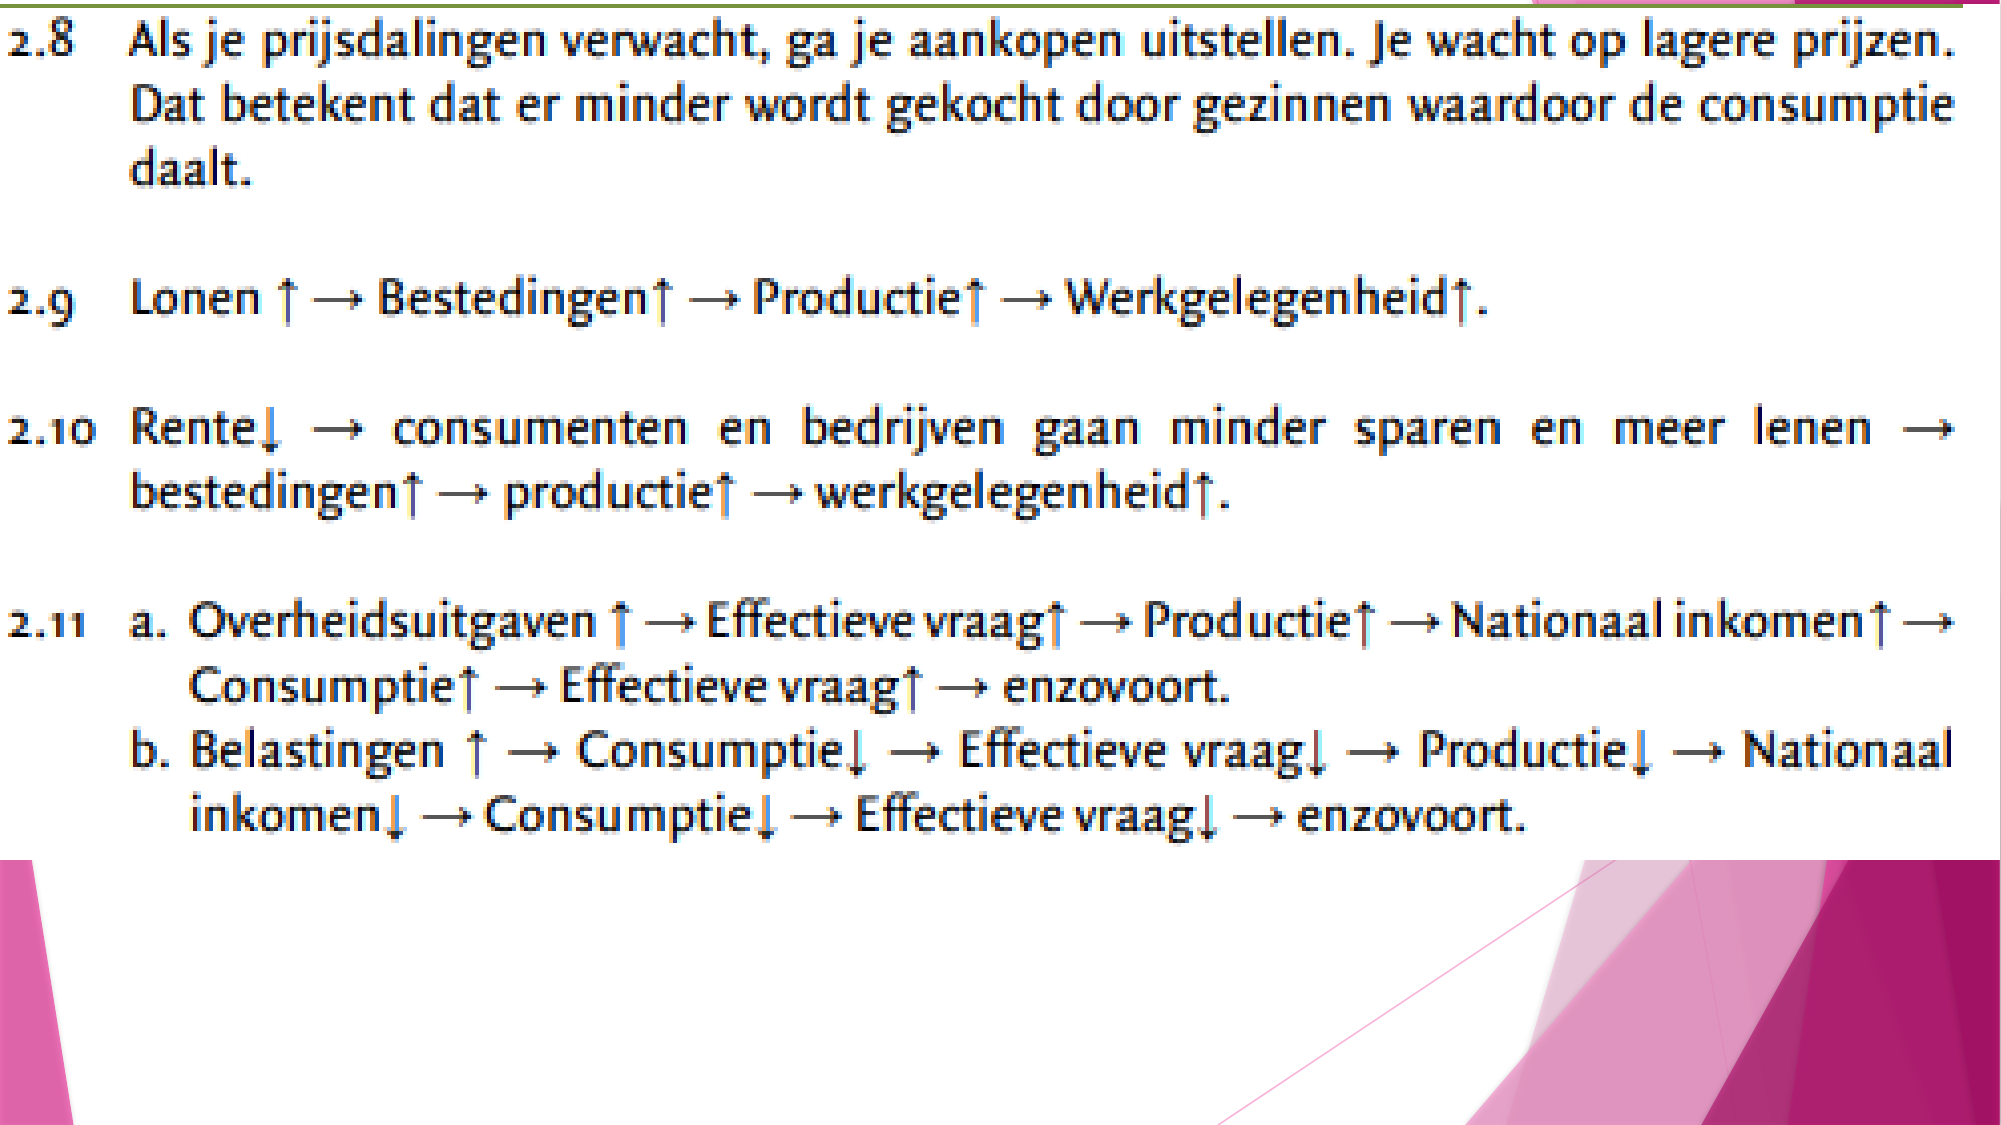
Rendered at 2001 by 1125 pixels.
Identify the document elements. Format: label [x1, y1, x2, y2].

picture [0, 3, 2000, 860]
